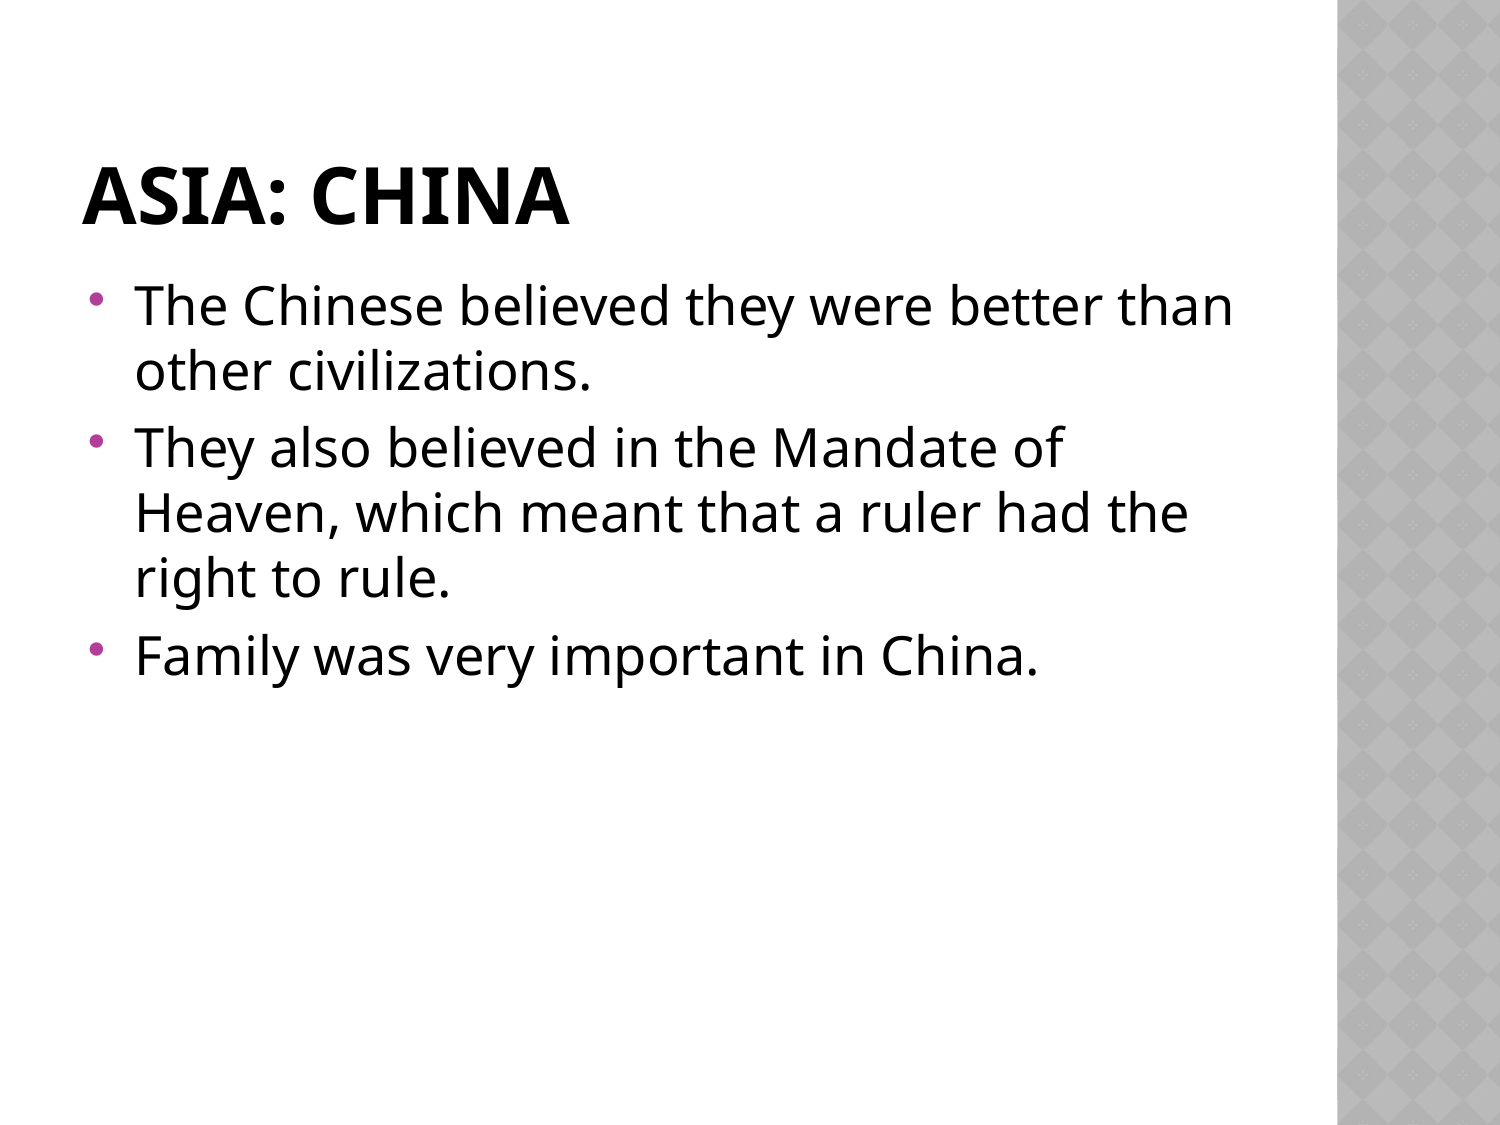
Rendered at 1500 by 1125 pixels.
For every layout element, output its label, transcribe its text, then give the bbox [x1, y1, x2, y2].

list The Chinese believed they were better than other civilizations. They also believed in the Mandate of Heaven, which meant that a ruler had the right to rule. Family was very important in China. [75, 264, 1263, 1059]
title Asia: China [75, 52, 1263, 240]
